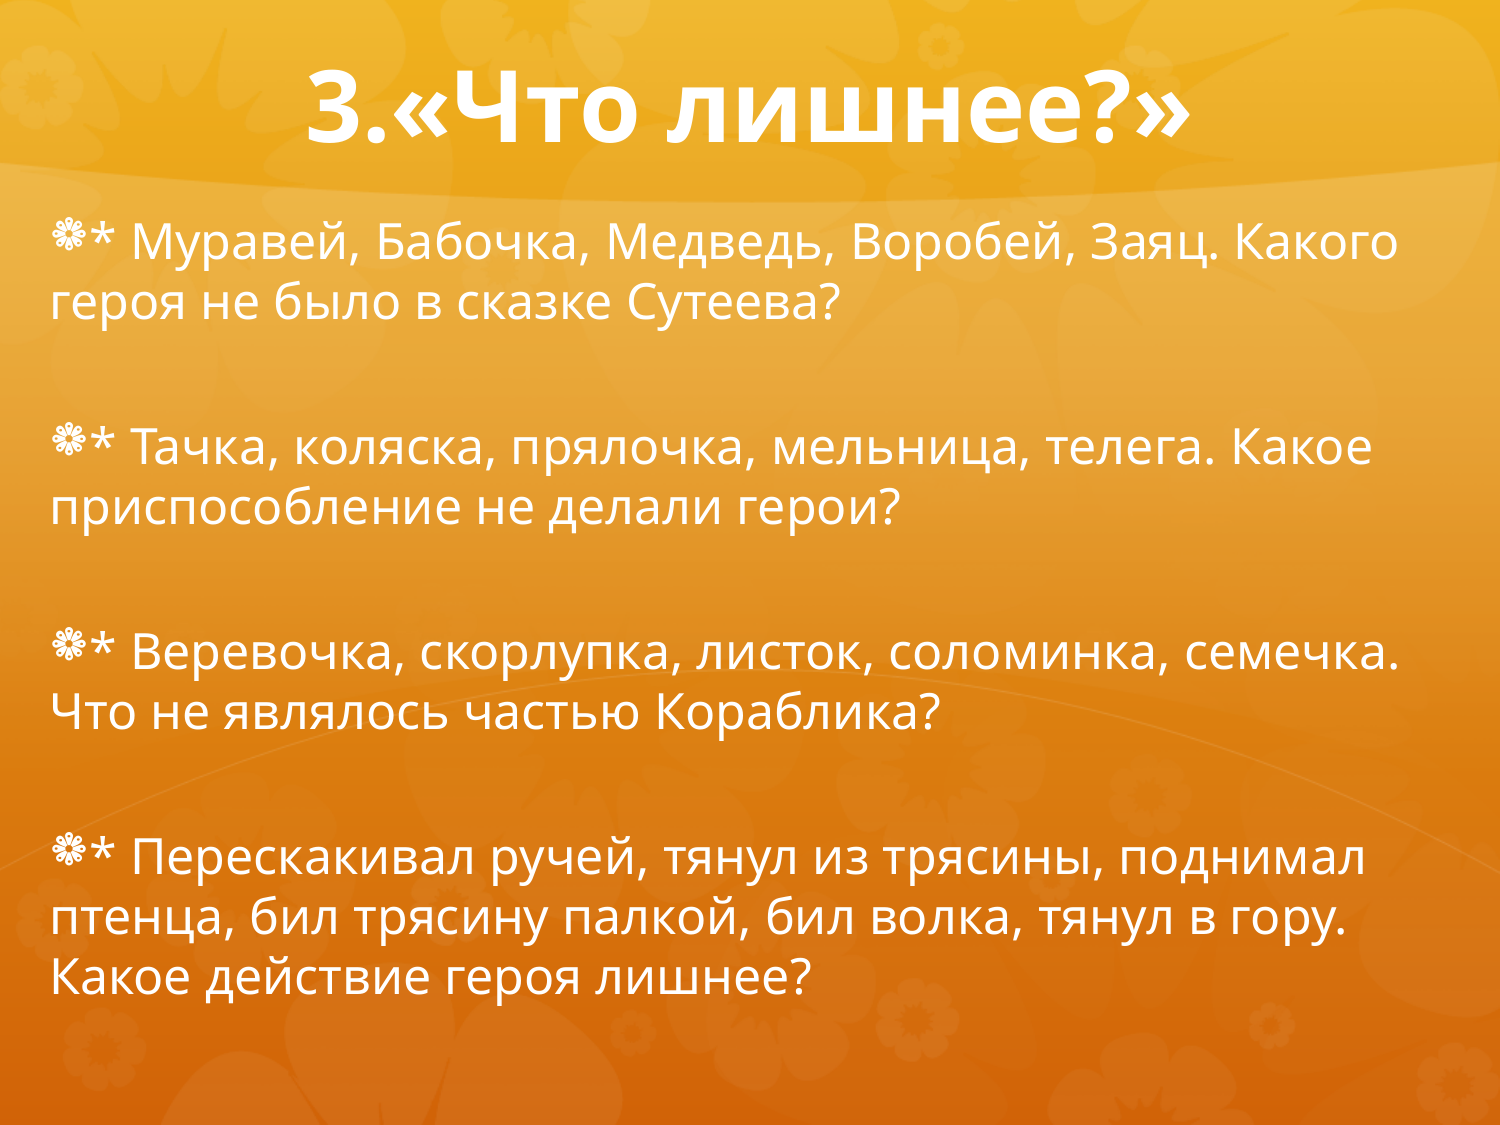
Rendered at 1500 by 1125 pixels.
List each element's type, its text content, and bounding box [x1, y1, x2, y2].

picture [0, 0, 1500, 1125]
list * Муравей, Бабочка, Медведь, Воробей, Заяц. Какого героя не было в сказке Сутеева? * Тачка, коляска, прялочка, мельница, телега. Какое приспособление не делали герои? * Веревочка, скорлупка, листок, соломинка, семечка. Что не являлось частью Кораблика? * Перескакивал ручей, тянул из трясины, поднимал птенца, бил трясину палкой, бил волка, тянул в гору. Какое действие героя лишнее? [34, 202, 1457, 1098]
title 3.«Что лишнее?» [127, 14, 1372, 202]
